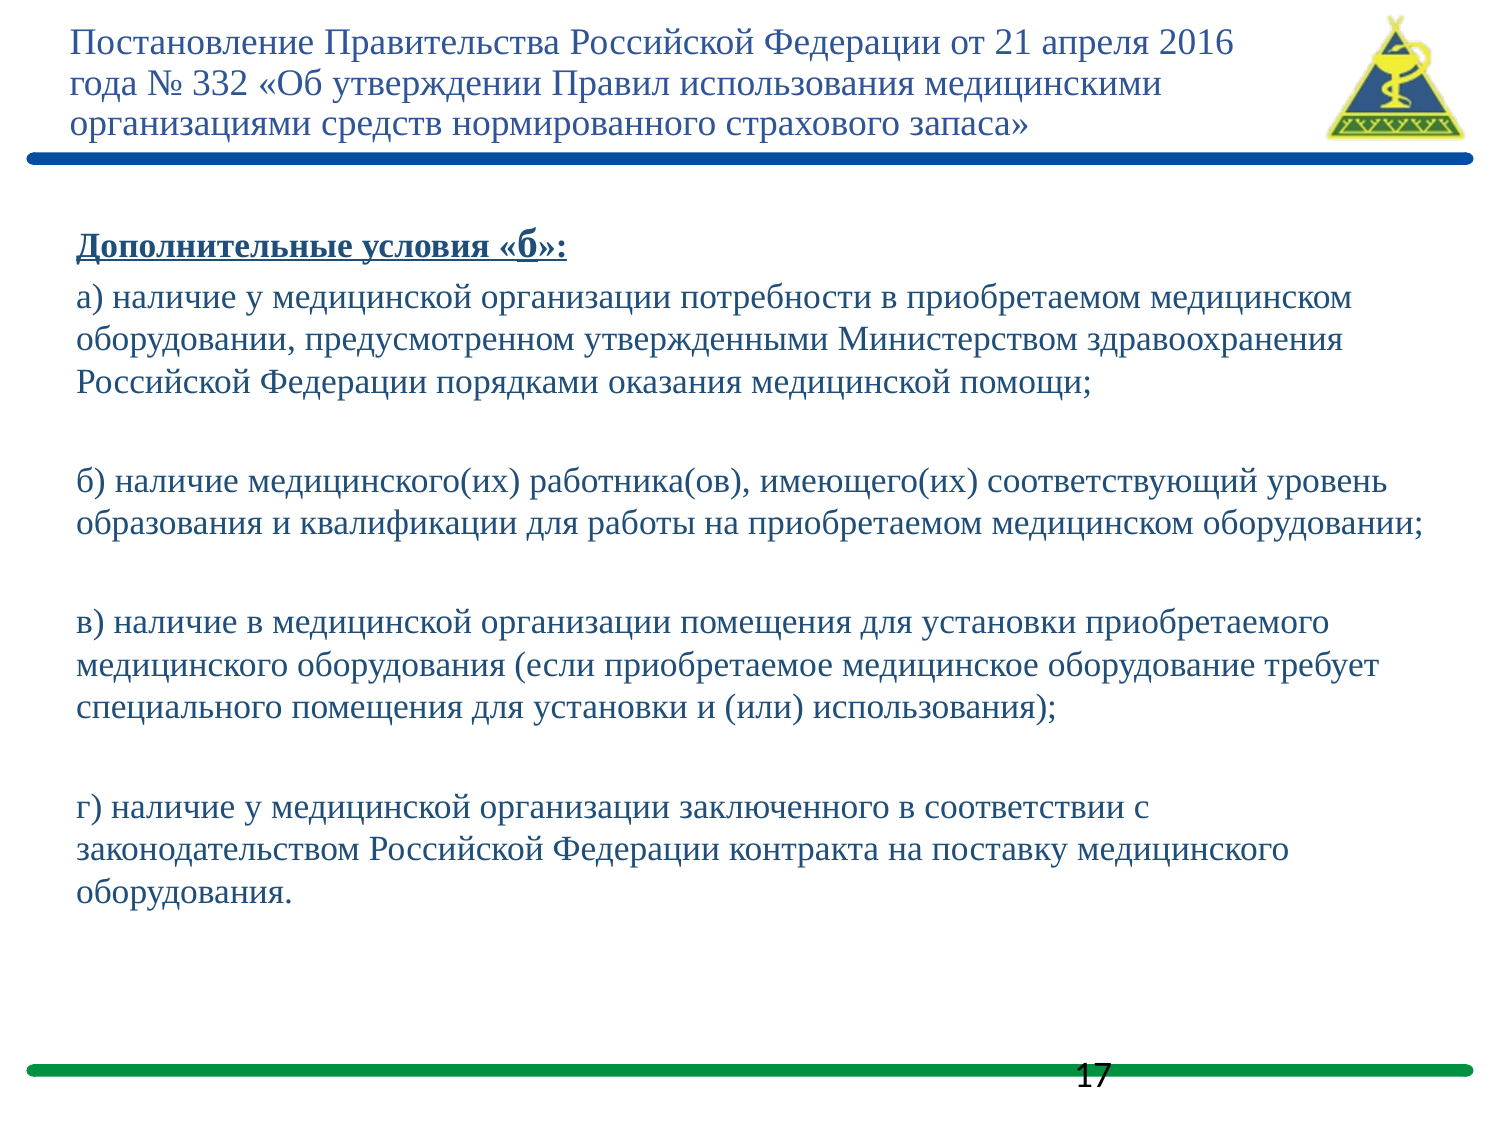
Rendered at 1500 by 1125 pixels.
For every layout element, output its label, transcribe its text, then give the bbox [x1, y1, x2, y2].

slide_number 17 [1059, 1042, 1397, 1103]
text_box Дополнительные условия «б»: а) наличие у медицинской организации потребности в приобретаемом медицинском оборудовании, предусмотренном утвержденными Министерством здравоохранения Российской Федерации порядками оказания медицинской помощи; б) наличие медицинского(их) работника(ов), имеющего(их) соответствующий уровень образования и квалификации для работы на приобретаемом медицинском оборудовании; в) наличие в медицинской организации помещения для установки приобретаемого медицинского оборудования (если приобретаемое медицинское оборудование требует специального помещения для установки и (или) использования); г) наличие у медицинской организации заключенного в соответствии с законодательством Российской Федерации контракта на поставку медицинского оборудования. [61, 208, 1456, 918]
picture [1323, 14, 1466, 143]
title Постановление Правительства Российской Федерации от 21 апреля 2016 года № 332 «Об утверждении Правил использования медицинскими организациями средств нормированного страхового запаса» [54, 19, 1324, 197]
